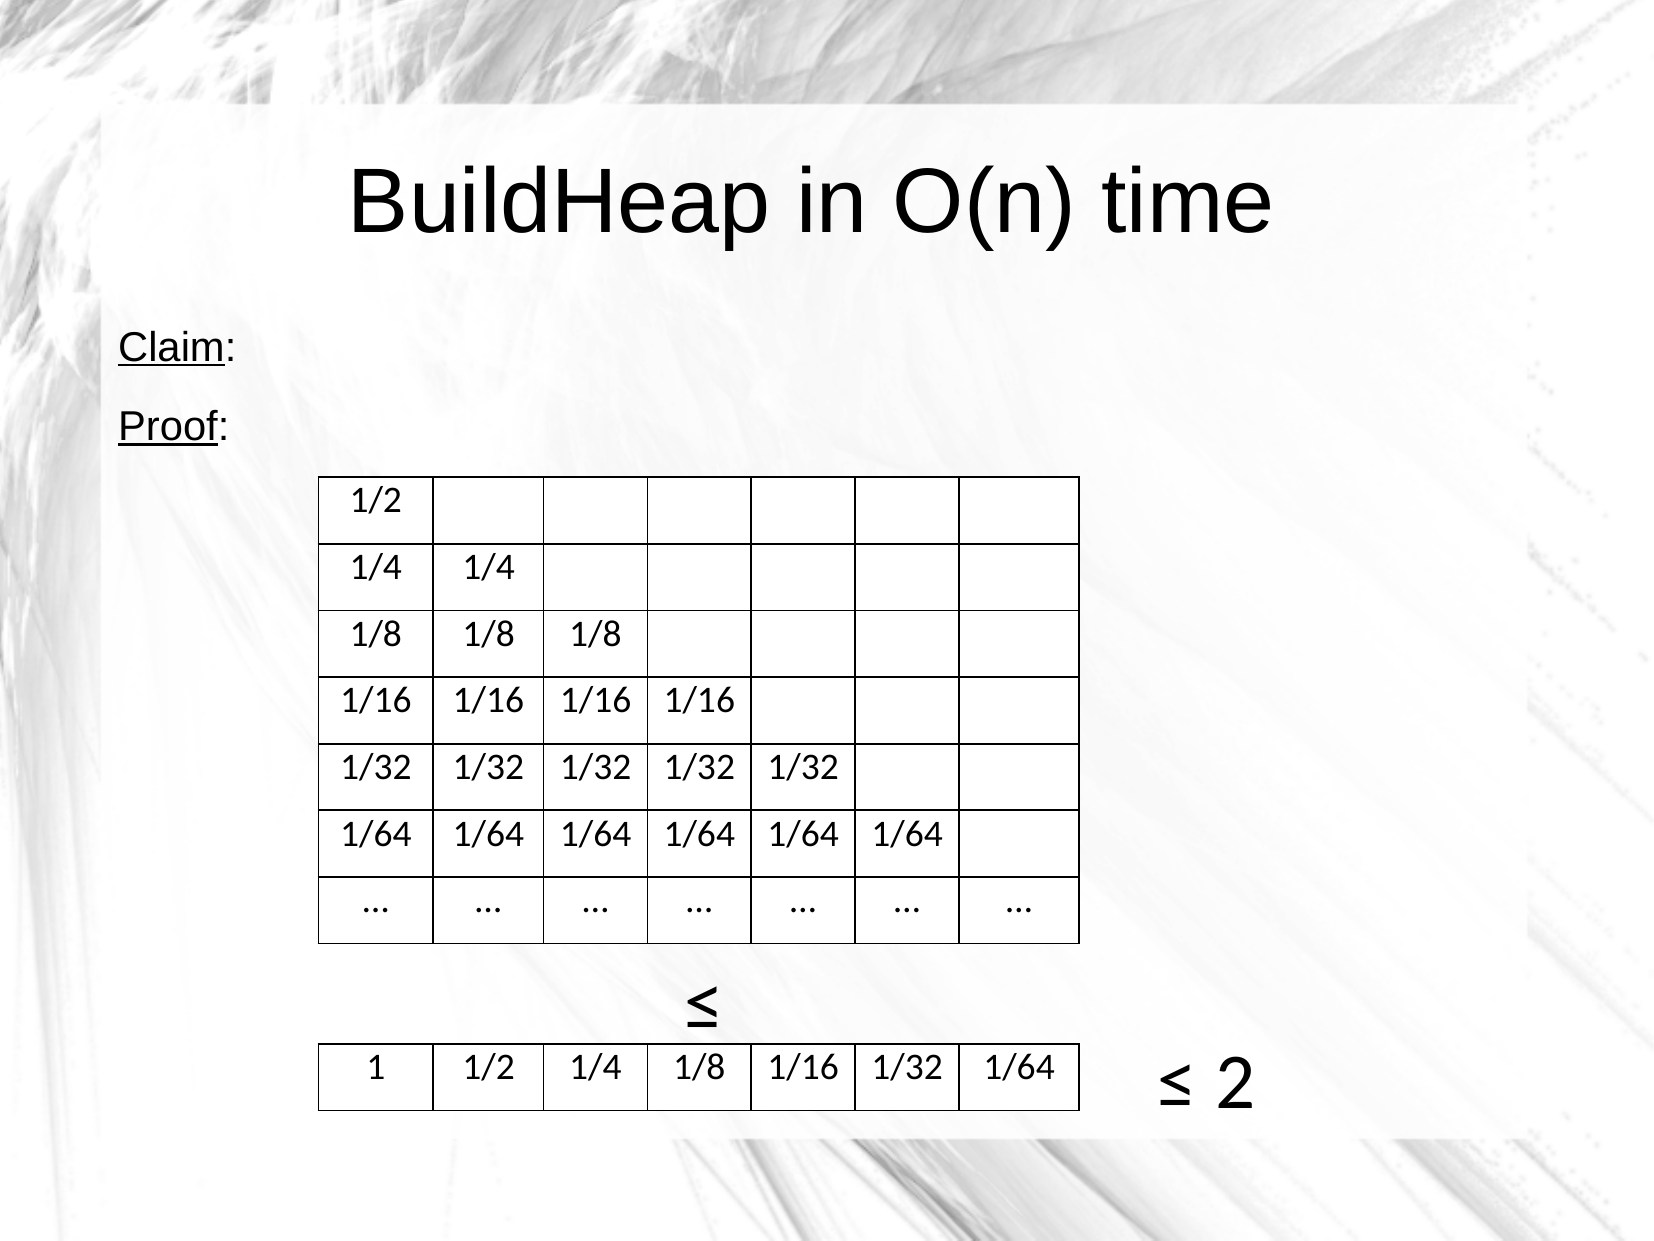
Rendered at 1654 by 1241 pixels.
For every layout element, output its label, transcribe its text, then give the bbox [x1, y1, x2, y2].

table_cell … [544, 878, 647, 943]
table_cell 1/64 [434, 811, 543, 876]
table_cell 1/32 [434, 745, 543, 809]
table_cell [856, 545, 958, 610]
text_box ≤ [669, 943, 739, 1054]
table_cell 1/16 [319, 678, 432, 743]
picture [0, 0, 1654, 1241]
table_cell [960, 545, 1078, 610]
table_header [648, 478, 750, 543]
table_header [752, 478, 854, 543]
table_header [856, 478, 958, 543]
table_header [960, 478, 1078, 543]
table_cell [752, 611, 854, 676]
table_header [434, 478, 543, 543]
table_cell 1/64 [856, 811, 958, 876]
table_cell [752, 678, 854, 743]
table_cell [960, 611, 1078, 676]
table_cell 1/8 [544, 611, 647, 676]
table_cell 1/64 [544, 811, 647, 876]
table_cell … [648, 878, 750, 943]
table_cell [960, 811, 1078, 876]
table_cell 1/64 [648, 811, 750, 876]
table_cell 1/16 [648, 678, 750, 743]
table_cell [960, 678, 1078, 743]
table_cell [856, 611, 958, 676]
table_cell 1/32 [544, 745, 647, 809]
title BuildHeap in O(n) time [118, 112, 1506, 281]
table_cell 1/8 [434, 611, 543, 676]
table_cell 1/16 [544, 678, 647, 743]
table_cell 1/64 [752, 811, 854, 876]
text_box ≤ 2 [1143, 1021, 1271, 1132]
table_cell [648, 545, 750, 610]
table_cell [960, 745, 1078, 809]
table_cell [856, 745, 958, 809]
table_cell … [960, 878, 1078, 943]
table_cell [648, 611, 750, 676]
table_header 1/64 [960, 1045, 1078, 1110]
table_cell 1/8 [319, 611, 432, 676]
table_header 1/2 [319, 478, 432, 543]
table_cell 1/32 [752, 745, 854, 809]
table_header 1/8 [648, 1045, 750, 1110]
table_cell … [319, 878, 432, 943]
table_cell 1/4 [319, 545, 432, 610]
table_header 1 [319, 1045, 432, 1110]
table_header 1/4 [544, 1045, 647, 1110]
table_cell 1/16 [434, 678, 543, 743]
table_cell [856, 678, 958, 743]
table_cell … [752, 878, 854, 943]
table_cell … [434, 878, 543, 943]
table_header [544, 478, 647, 543]
table_header 1/32 [856, 1045, 958, 1110]
table_cell [752, 545, 854, 610]
table_header 1/16 [752, 1045, 854, 1110]
table_header 1/2 [434, 1045, 543, 1110]
table_cell 1/4 [434, 545, 543, 610]
table_cell 1/32 [648, 745, 750, 809]
table_cell [544, 545, 647, 610]
table_cell 1/64 [319, 811, 432, 876]
table_cell … [856, 878, 958, 943]
table_cell 1/32 [319, 745, 432, 809]
